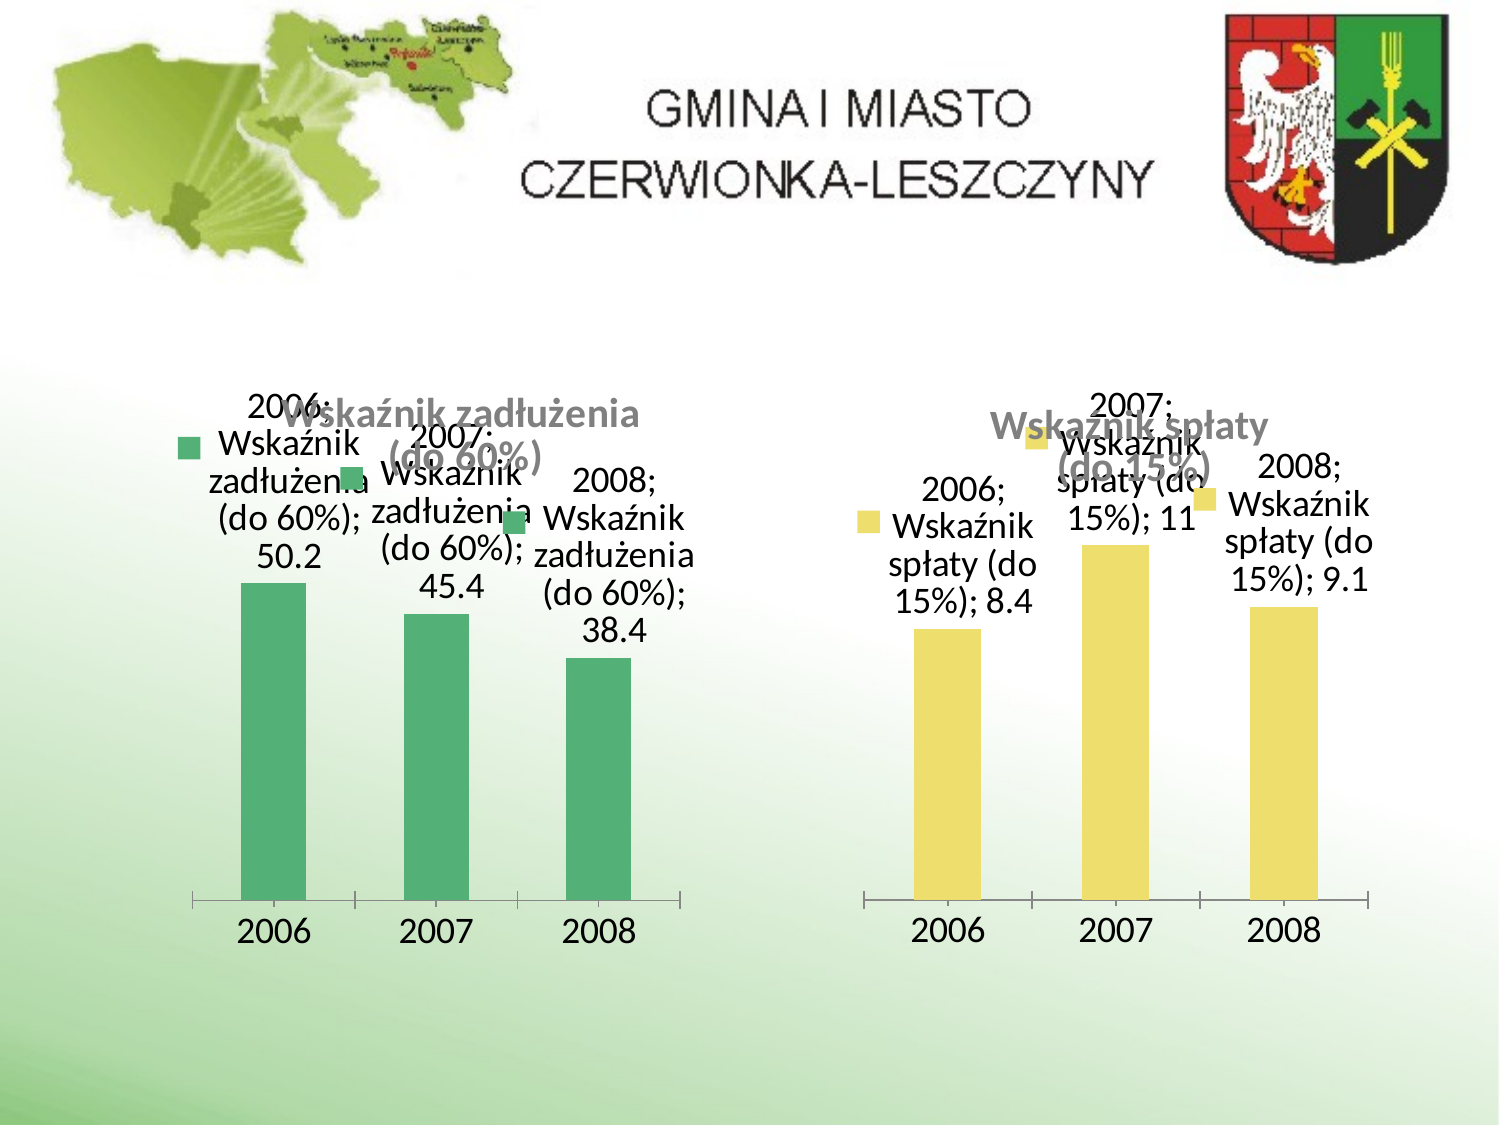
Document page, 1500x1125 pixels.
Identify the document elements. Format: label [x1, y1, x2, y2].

picture [0, 0, 1500, 1125]
chart [74, 362, 1425, 1006]
